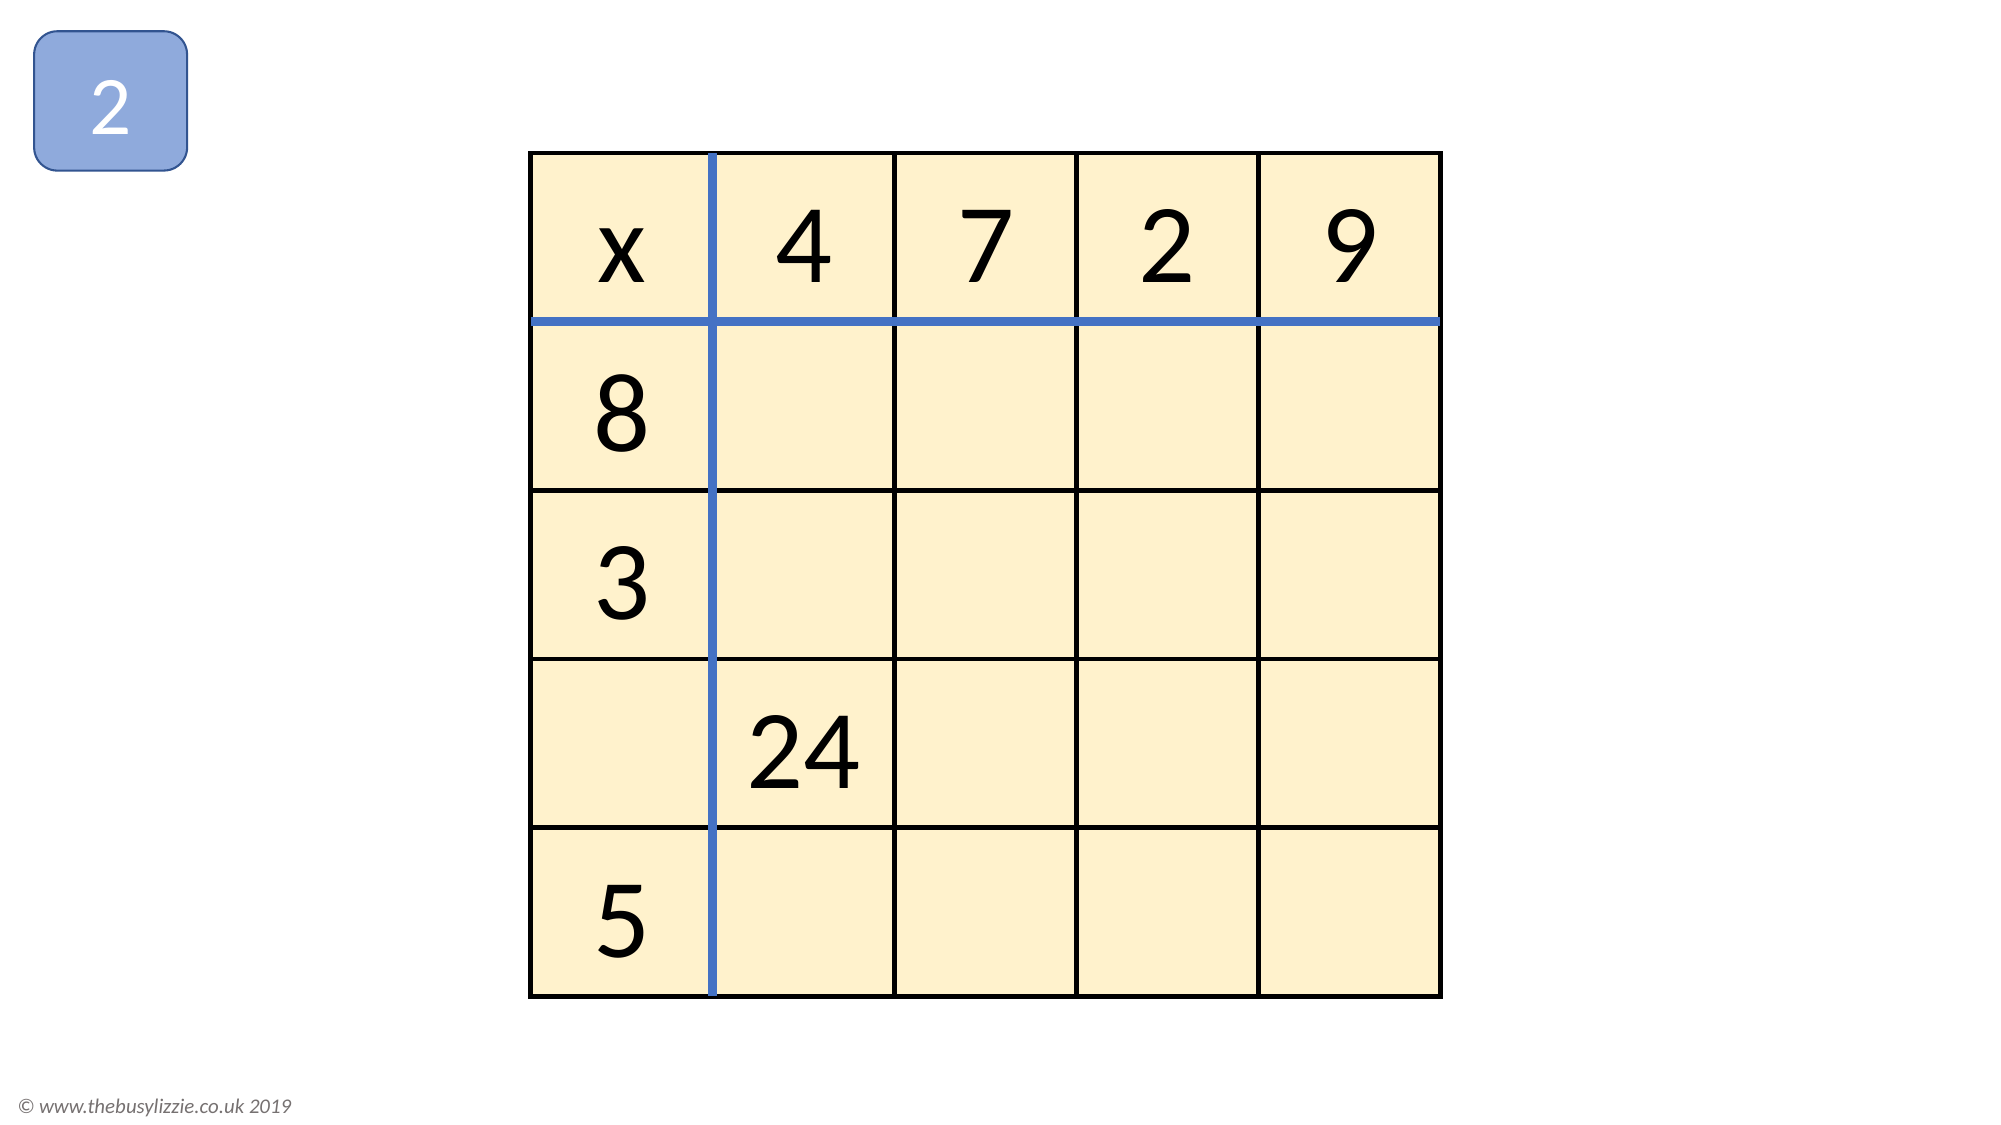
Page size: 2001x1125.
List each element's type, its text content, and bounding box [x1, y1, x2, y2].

text_box © www.thebusylizzie.co.uk 2019 [2, 1085, 312, 1125]
text_box 2 [33, 30, 189, 172]
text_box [530, 152, 1441, 997]
